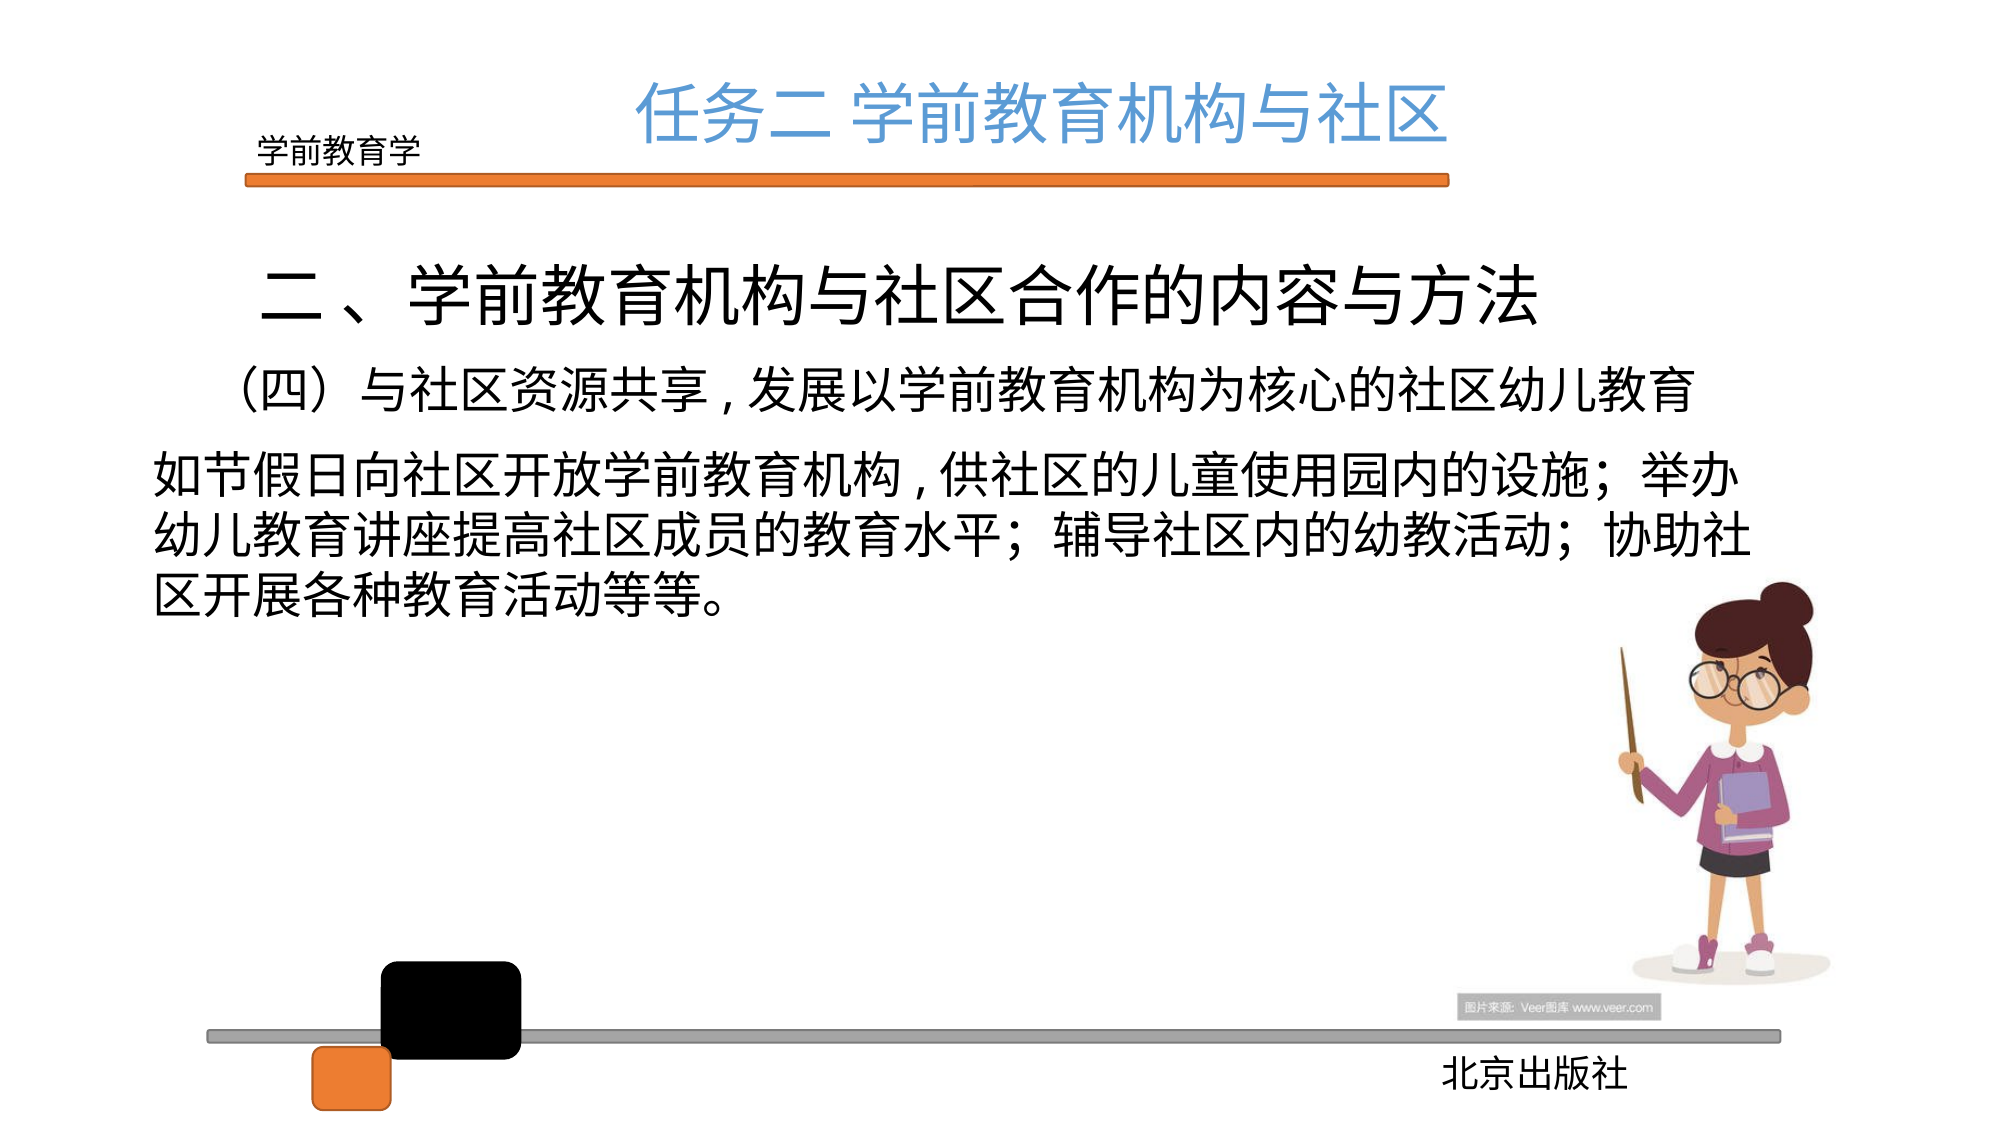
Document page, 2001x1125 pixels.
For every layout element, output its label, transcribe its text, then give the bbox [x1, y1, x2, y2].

picture [1453, 482, 1996, 1026]
text_box 任务二 学前教育机构与社区 [619, 64, 1495, 153]
text_box 二 、学前教育机构与社区合作的内容与方法 （四）与社区资源共享,发展以学前教育机构为核心的社区幼儿教育 如节假日向社区开放学前教育机构,供社区的儿童使用园内的设施；举办幼儿教育讲座提高社区成员的教育水平；辅导社区内的幼教活动；协助社区开展各种教育活动等等。 [137, 153, 1777, 631]
